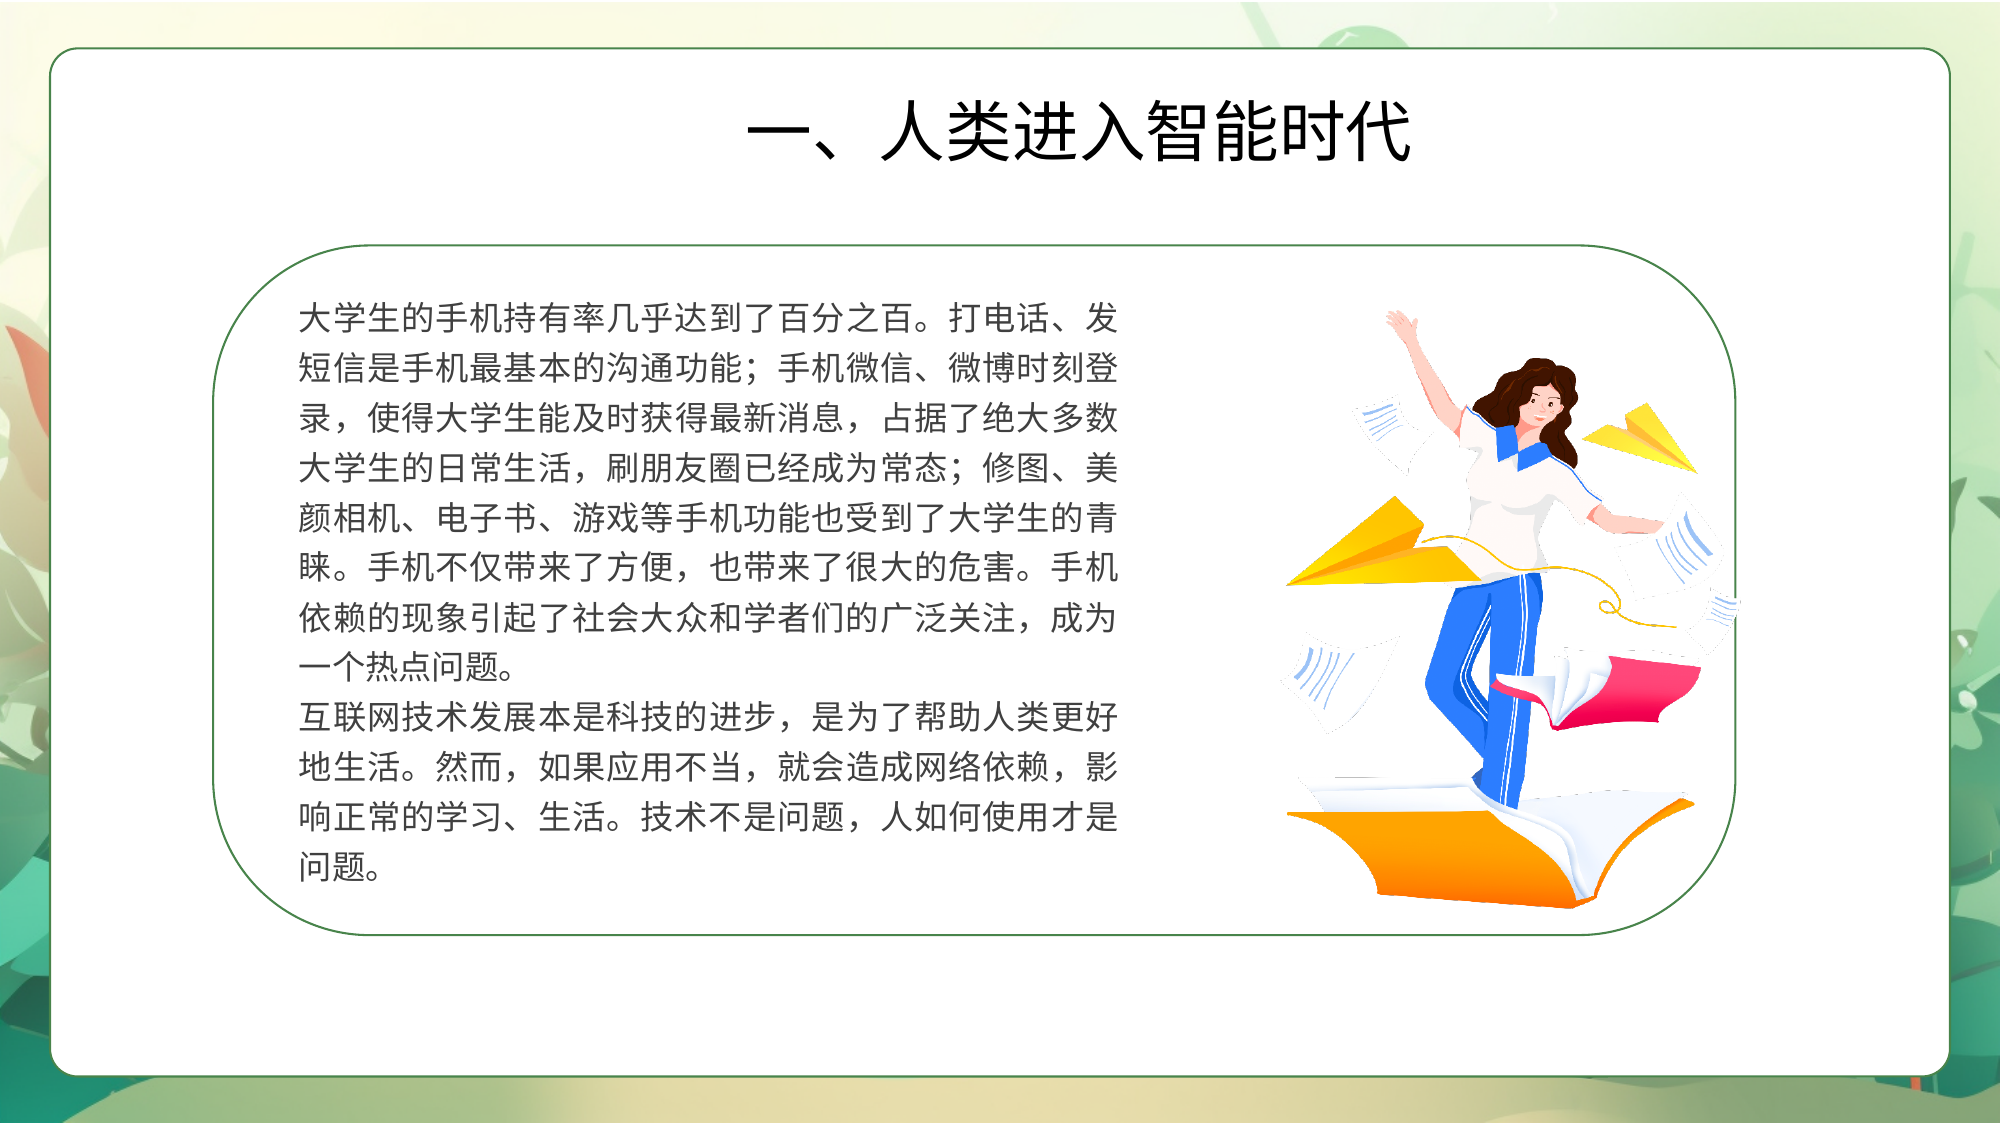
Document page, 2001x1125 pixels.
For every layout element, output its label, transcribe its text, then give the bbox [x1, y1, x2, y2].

picture [0, 2, 2000, 1123]
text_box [213, 245, 1736, 936]
text_box 一、人类进入智能时代 [459, 82, 1700, 177]
